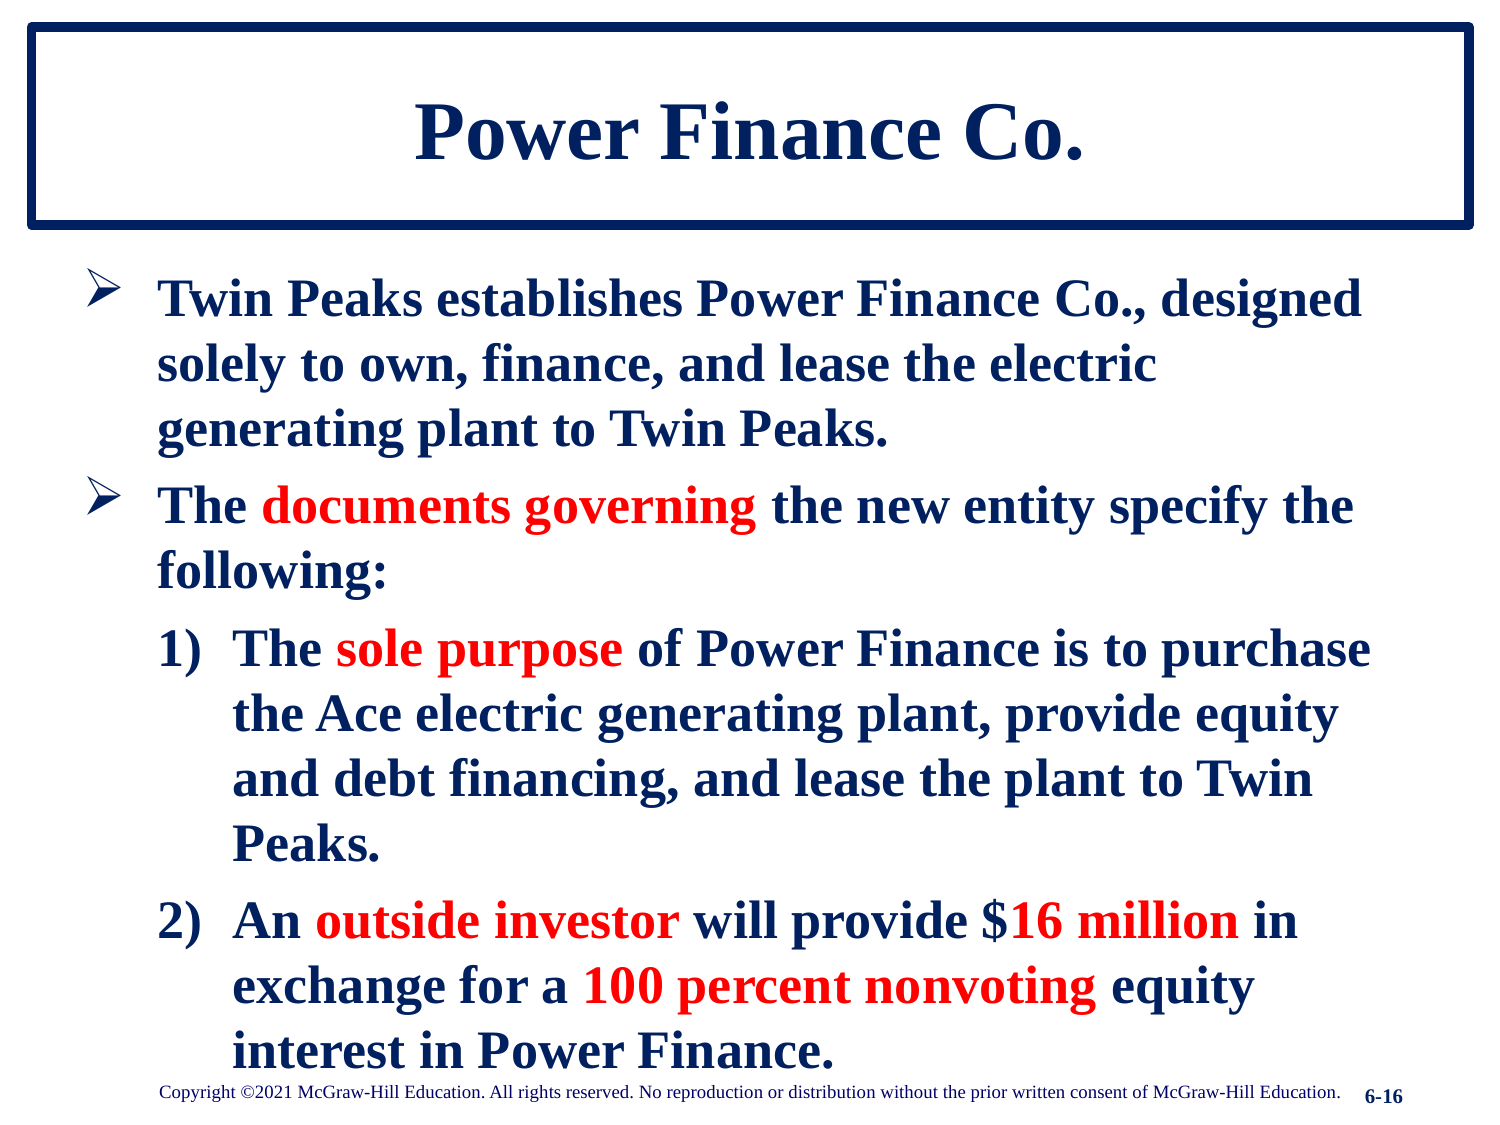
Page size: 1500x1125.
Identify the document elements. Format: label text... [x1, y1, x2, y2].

text_box Copyright ©2021 McGraw-Hill Education. All rights reserved. No reproduction or distribution without the prior written consent of McGraw-Hill Education. [76, 1072, 1424, 1110]
slide_number 6-16 [1350, 1074, 1438, 1125]
list Twin Peaks establishes Power Finance Co., designed solely to own, finance, and lease the electric generating plant to Twin Peaks. The documents governing the new entity specify the following: The sole purpose of Power Finance is to purchase the Ace electric generating plant, provide equity and debt financing, and lease the plant to Twin Peaks. An outside investor will provide $16 million in exchange for a 100 percent nonvoting equity interest in Power Finance. [67, 254, 1433, 1065]
title Power Finance Co. [27, 22, 1474, 230]
